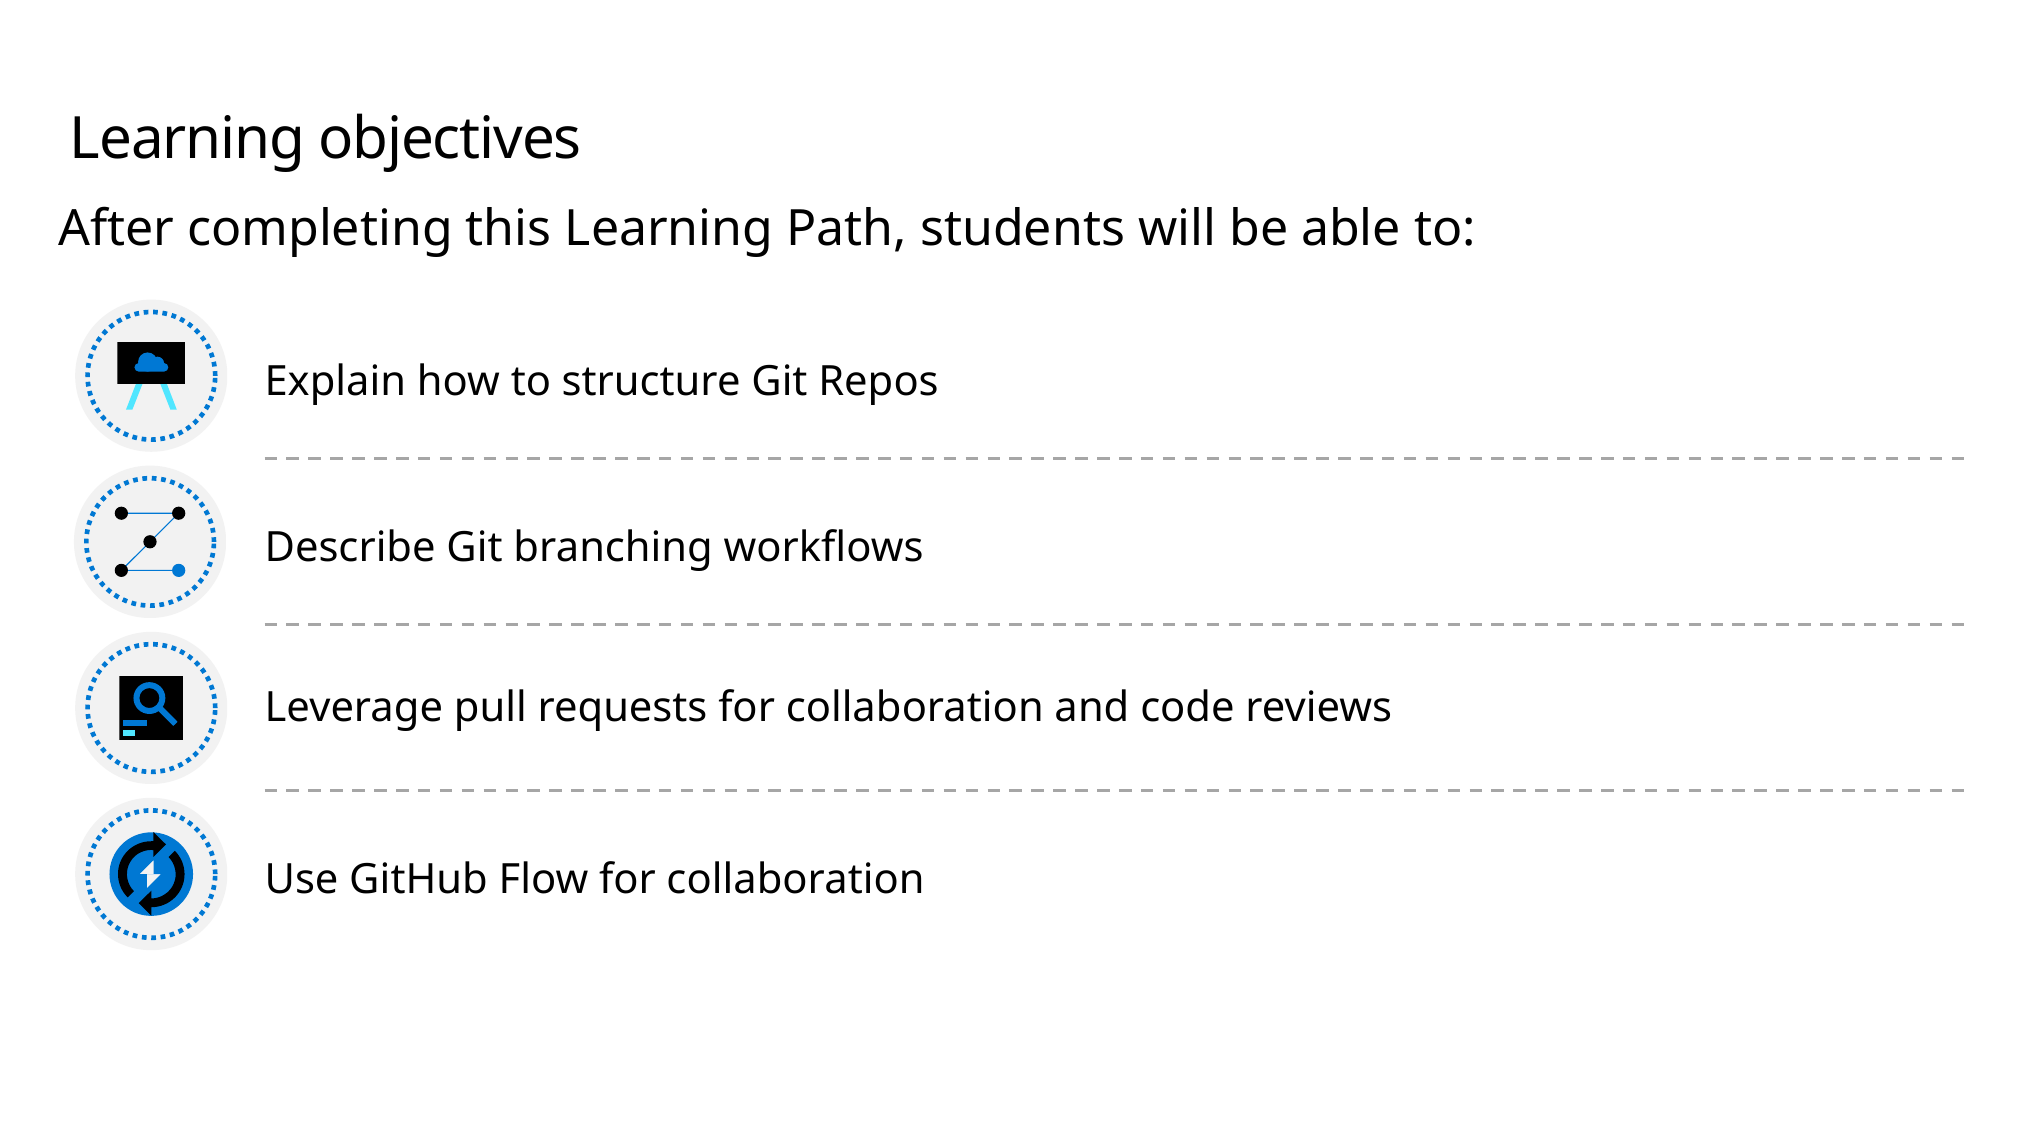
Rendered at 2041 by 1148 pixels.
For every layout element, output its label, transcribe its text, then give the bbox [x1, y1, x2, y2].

picture [74, 797, 228, 951]
title Learning objectives [70, 103, 1969, 172]
picture [74, 299, 228, 452]
text_box Use GitHub Flow for collaboration [264, 848, 1628, 903]
text_box Describe Git branching workflows [264, 516, 1628, 571]
text_box Leverage pull requests for collaboration and code reviews [264, 675, 1628, 740]
picture [74, 631, 228, 785]
text_box Explain how to structure Git Repos [264, 350, 1628, 404]
picture [73, 465, 227, 619]
text_box After completing this Learning Path, students will be able to: [58, 194, 1477, 256]
